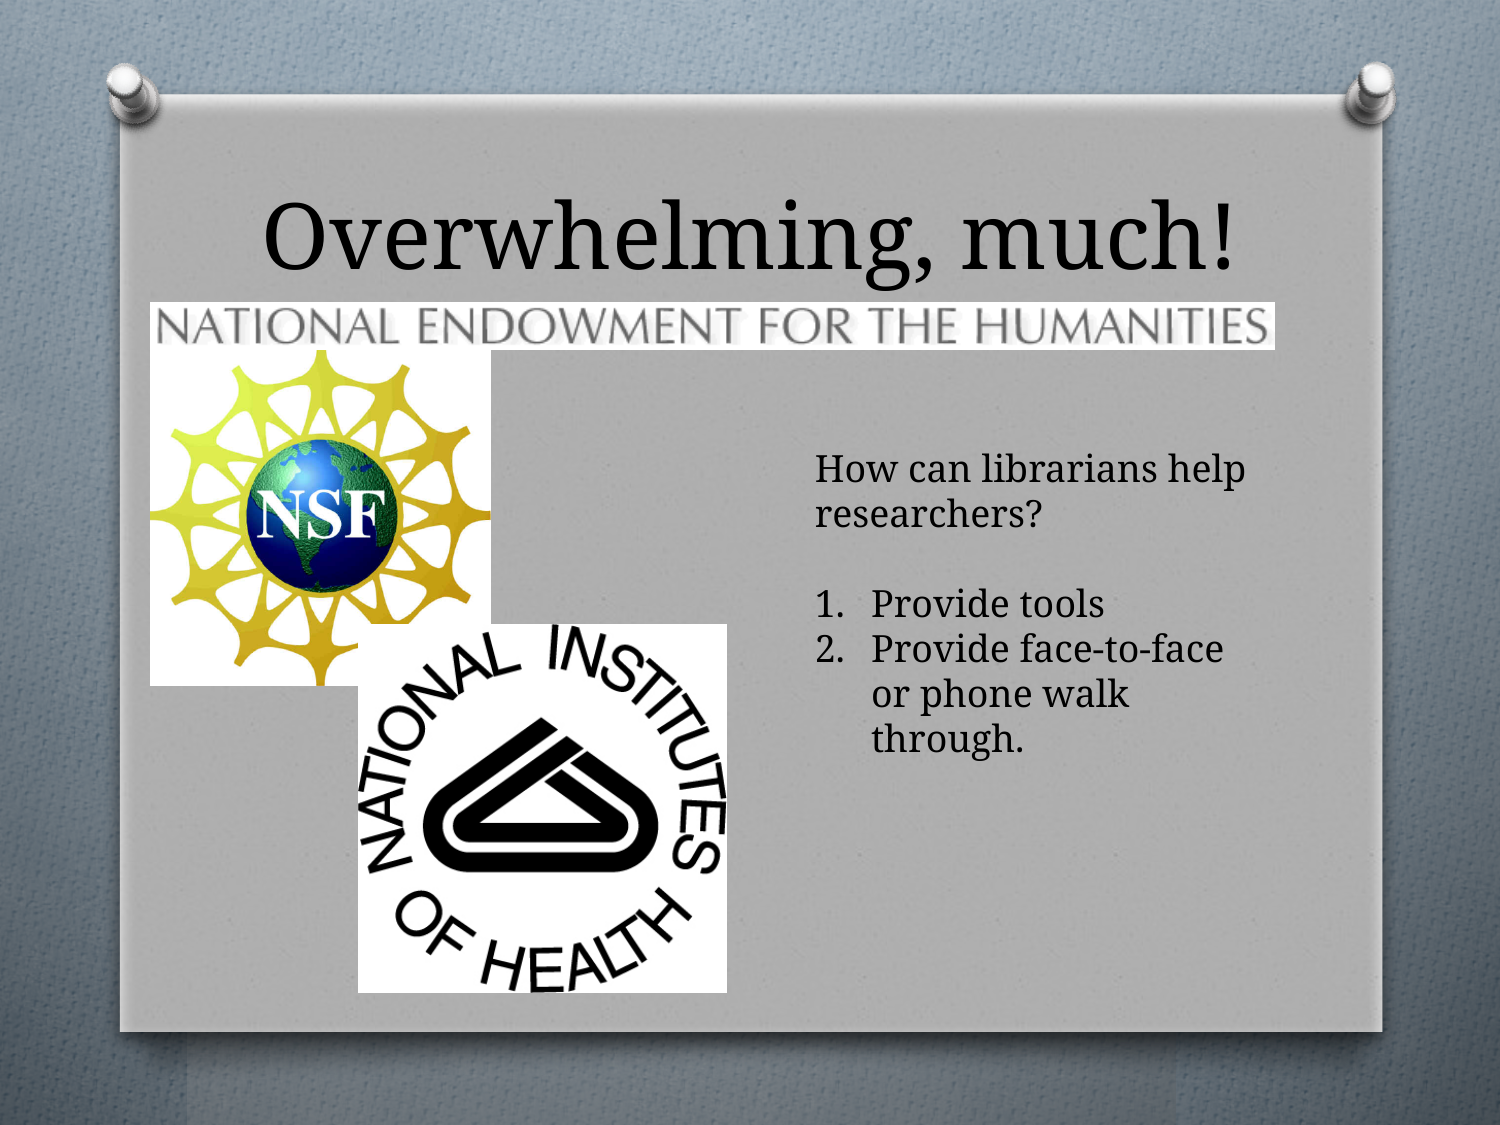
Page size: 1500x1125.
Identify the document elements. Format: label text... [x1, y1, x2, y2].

text_box How can librarians help researchers? Provide tools Provide face-to-face or phone walk through. [800, 437, 1275, 858]
picture [75, 29, 198, 153]
title Overwhelming, much! [179, 134, 1323, 332]
picture [149, 302, 1276, 993]
picture [1317, 35, 1439, 156]
